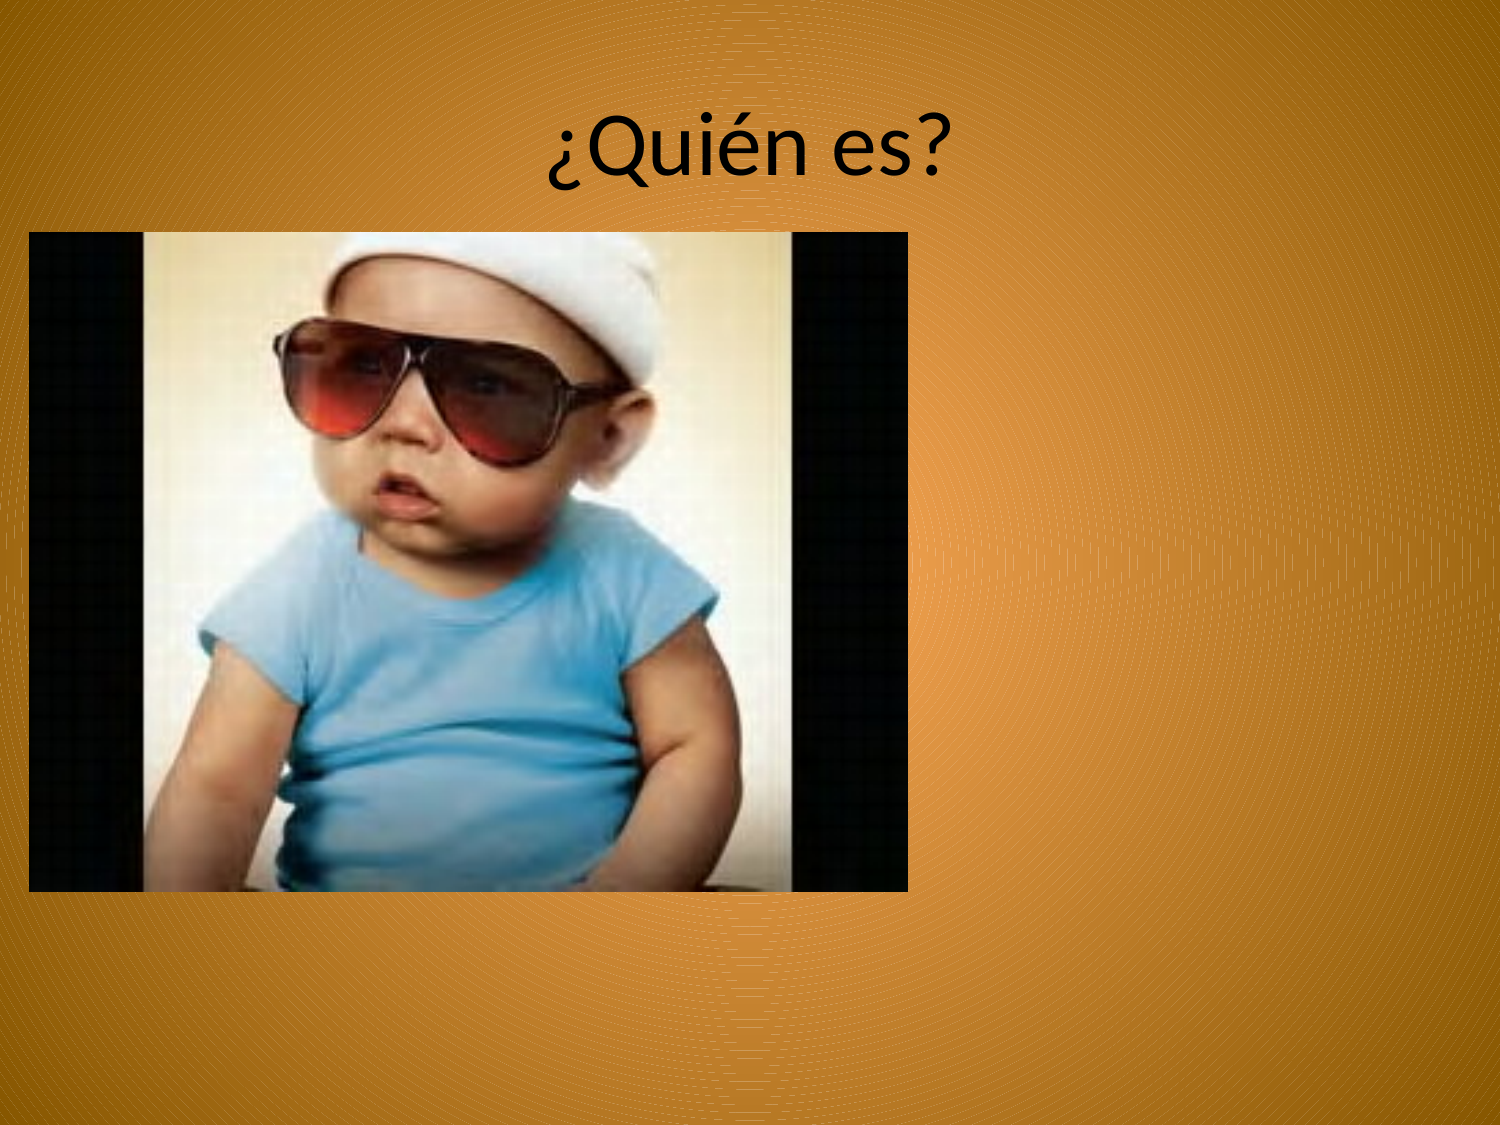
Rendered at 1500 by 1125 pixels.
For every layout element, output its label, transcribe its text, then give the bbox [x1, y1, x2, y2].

title ¿Quién es? [75, 45, 1425, 233]
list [0, 232, 1068, 892]
